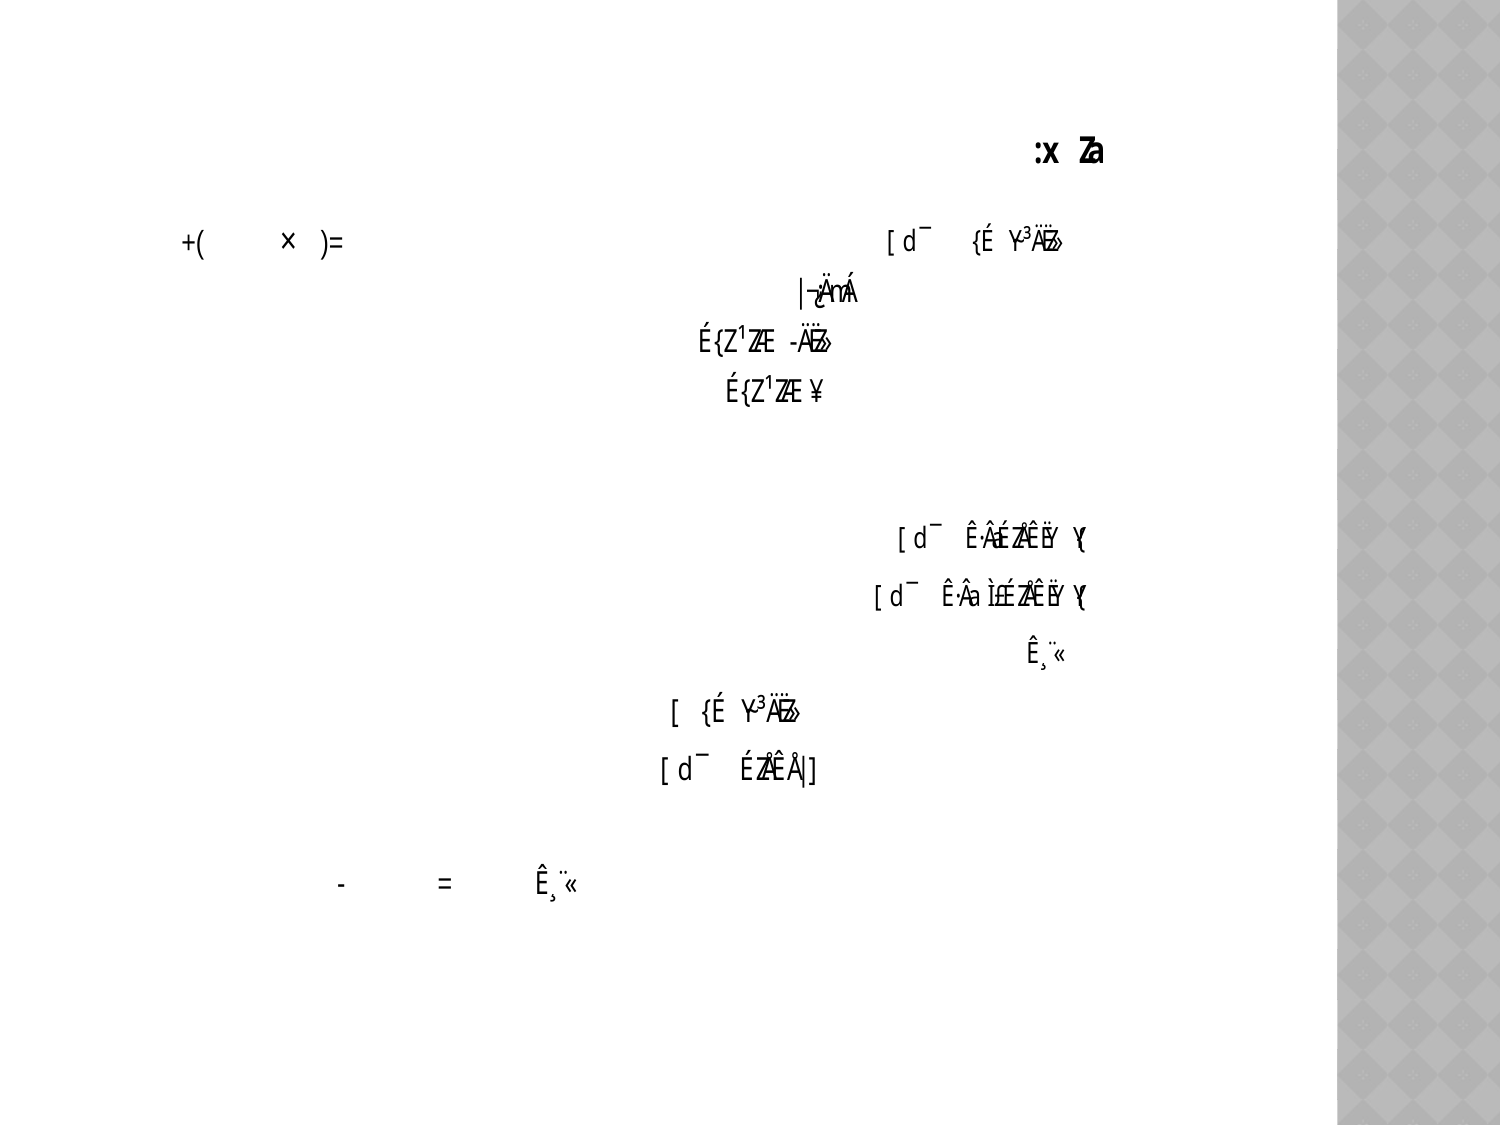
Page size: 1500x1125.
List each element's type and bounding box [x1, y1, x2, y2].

list [139, 124, 1198, 1010]
